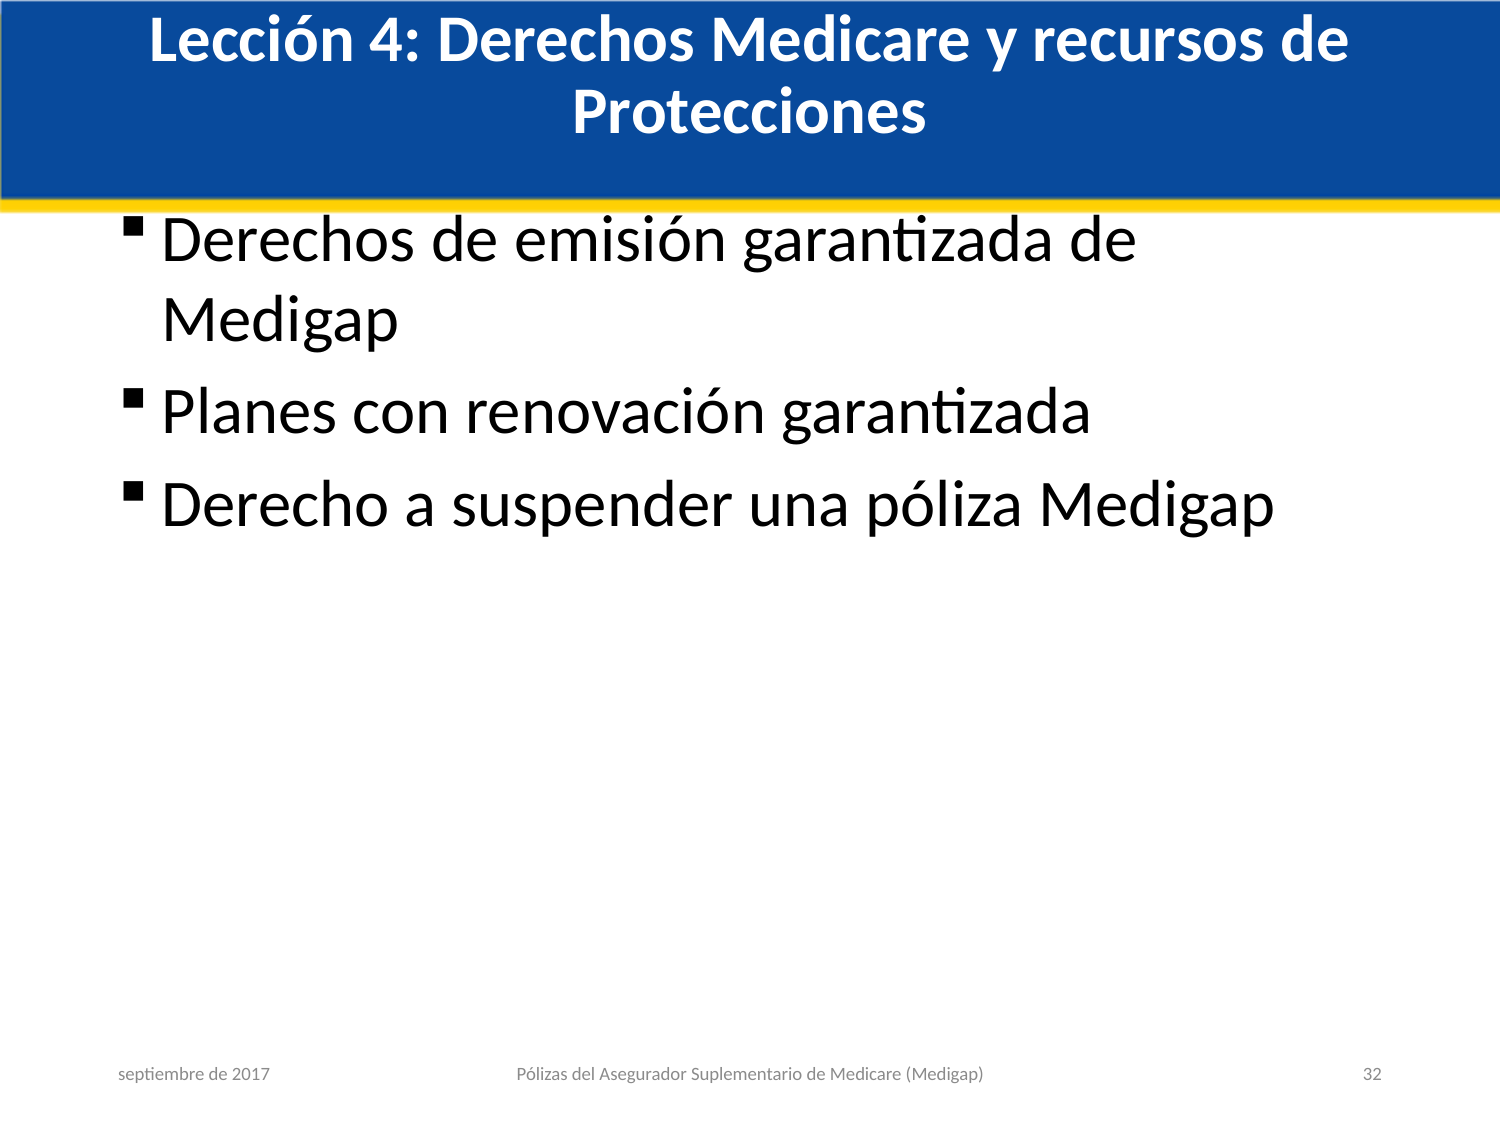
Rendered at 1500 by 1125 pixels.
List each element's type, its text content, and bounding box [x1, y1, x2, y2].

picture [0, 150, 1500, 1125]
title Lección 4: Derechos Medicare y recursos de Protecciones [0, 1, 1500, 150]
slide_number septiembre de 2017 [103, 1042, 441, 1103]
list Derechos de emisión garantizada de Medigap Planes con renovación garantizada Derecho a suspender una póliza Medigap [103, 186, 1397, 1014]
footer Pólizas del Asegurador Suplementario de Medicare (Medigap) [496, 1042, 1004, 1103]
slide_number 32 [1059, 1042, 1397, 1103]
